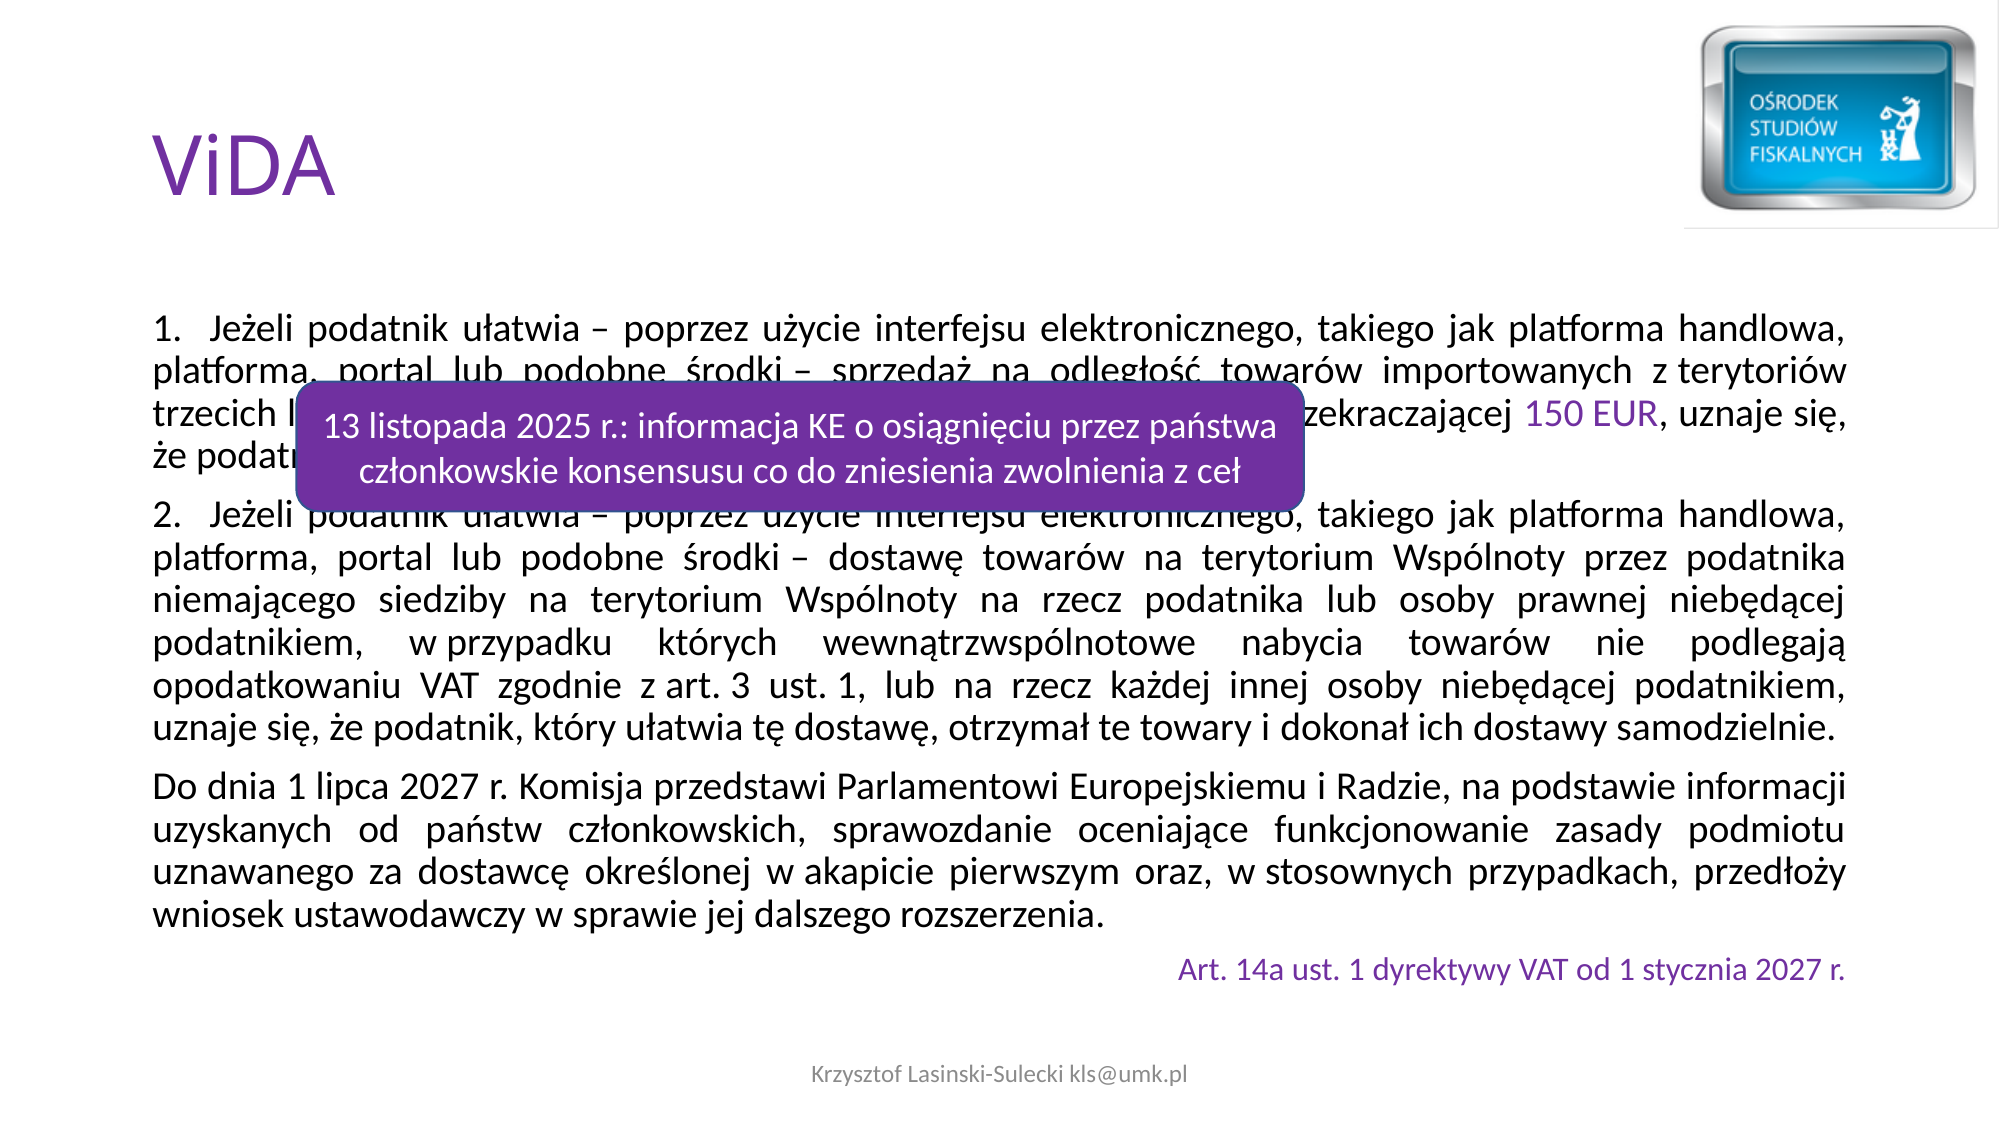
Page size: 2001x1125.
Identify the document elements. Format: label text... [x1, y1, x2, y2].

list 1. Jeżeli podatnik ułatwia – poprzez użycie interfejsu elektronicznego, takiego jak platforma handlowa, platforma, portal lub podobne środki – sprzedaż na odległość towarów importowanych z terytoriów trzecich lub państw trzecich w przesyłkach o rzeczywistej wartości nieprzekraczającej 150 EUR, uznaje się, że podatnik ten otrzymał te towary i dokonał ich dostawy samodzielnie. 2. Jeżeli podatnik ułatwia – poprzez użycie interfejsu elektronicznego, takiego jak platforma handlowa, platforma, portal lub podobne środki – dostawę towarów na terytorium Wspólnoty przez podatnika niemającego siedziby na terytorium Wspólnoty na rzecz podatnika lub osoby prawnej niebędącej podatnikiem, w przypadku których wewnątrzwspólnotowe nabycia towarów nie podlegają opodatkowaniu VAT zgodnie z art. 3 ust. 1, lub na rzecz każdej innej osoby niebędącej podatnikiem, uznaje się, że podatnik, który ułatwia tę dostawę, otrzymał te towary i dokonał ich dostawy samodzielnie. Do dnia 1 lipca 2027 r. Komisja przedstawi Parlamentowi Europejskiemu i Radzie, na podstawie informacji uzyskanych od państw członkowskich, sprawozdanie oceniające funkcjonowanie zasady podmiotu uznawanego za dostawcę określonej w akapicie pierwszym oraz, w stosownych przypadkach, przedłoży wniosek ustawodawczy w sprawie jej dalszego rozszerzenia. Art. 14a ust. 1 dyrektywy VAT od 1 stycznia 2027 r. [137, 299, 1863, 1014]
text_box 13 listopada 2025 r.: informacja KE o osiągnięciu przez państwa członkowskie konsensusu co do zniesienia zwolnienia z ceł [295, 380, 1305, 513]
picture [1684, 0, 2000, 230]
title ViDA [137, 59, 1863, 278]
footer Krzysztof Lasinski-Sulecki kls@umk.pl [662, 1042, 1338, 1103]
